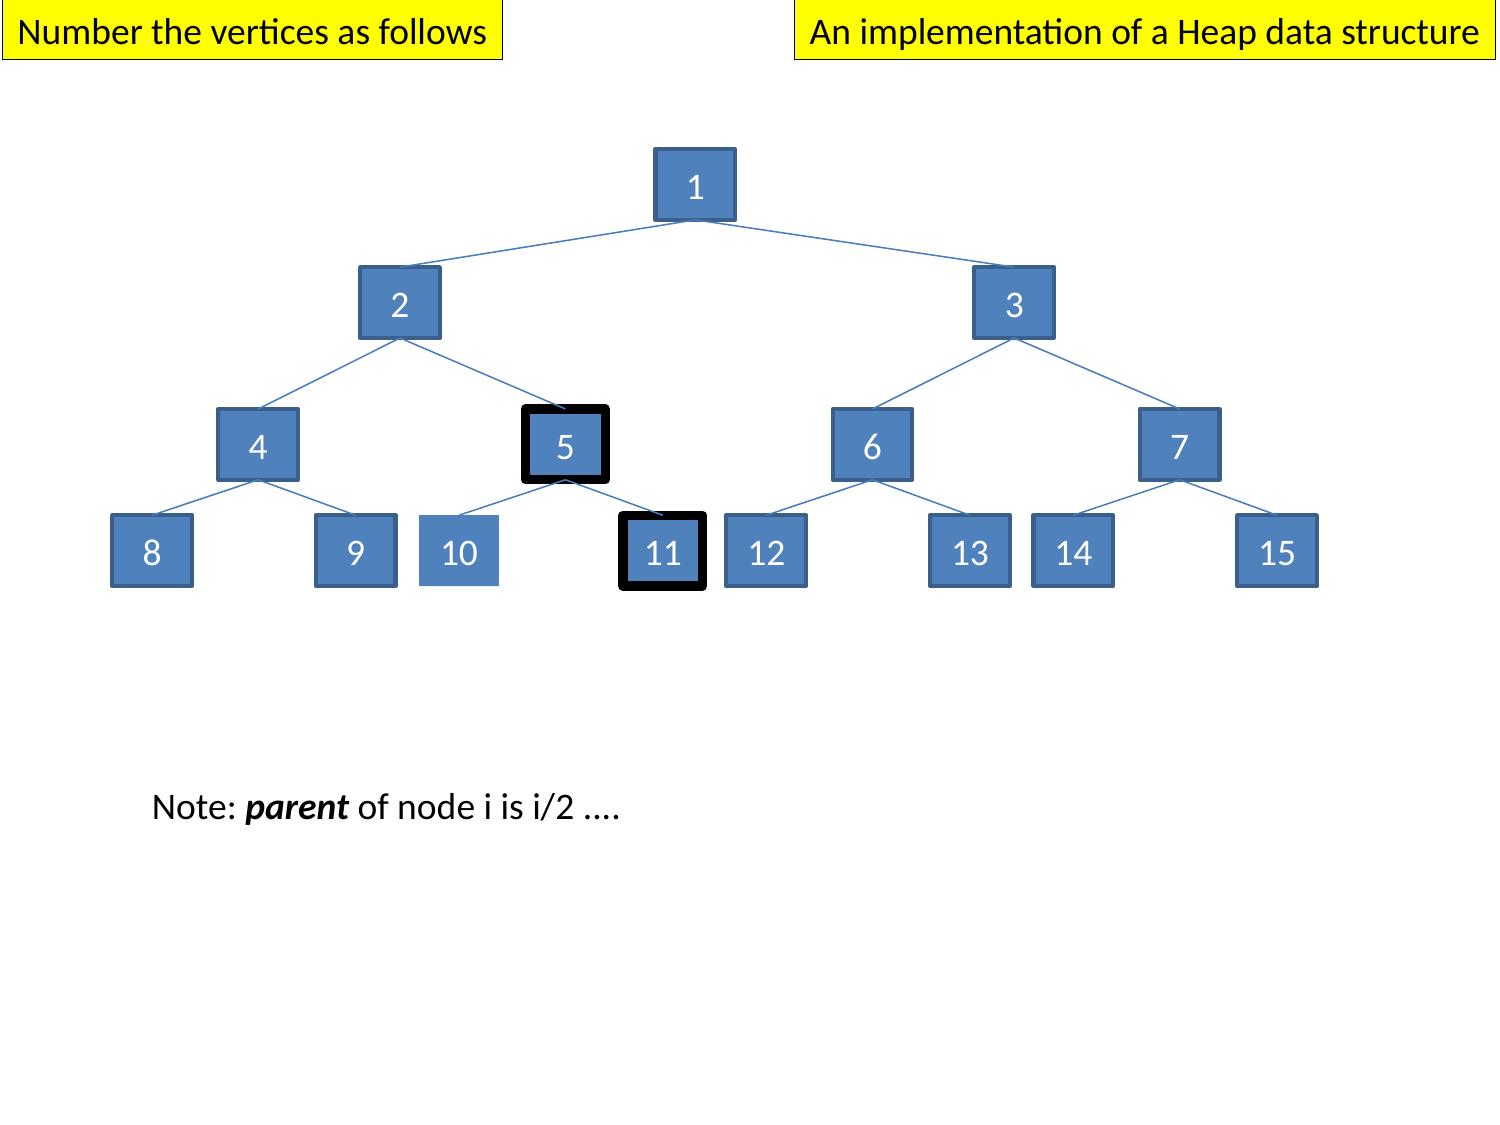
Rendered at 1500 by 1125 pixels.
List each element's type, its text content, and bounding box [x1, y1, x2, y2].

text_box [418, 408, 703, 587]
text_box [1033, 408, 1318, 587]
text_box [359, 148, 1055, 339]
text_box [1013, 337, 1180, 410]
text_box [872, 337, 1012, 410]
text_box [111, 408, 396, 587]
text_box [399, 337, 566, 410]
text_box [257, 337, 398, 410]
text_box Number the vertices as follows [2, 0, 503, 60]
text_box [726, 408, 1011, 587]
text_box An implementation of a Heap data structure [794, 0, 1496, 60]
text_box Note: parent of node i is i/2 .... [137, 775, 645, 835]
